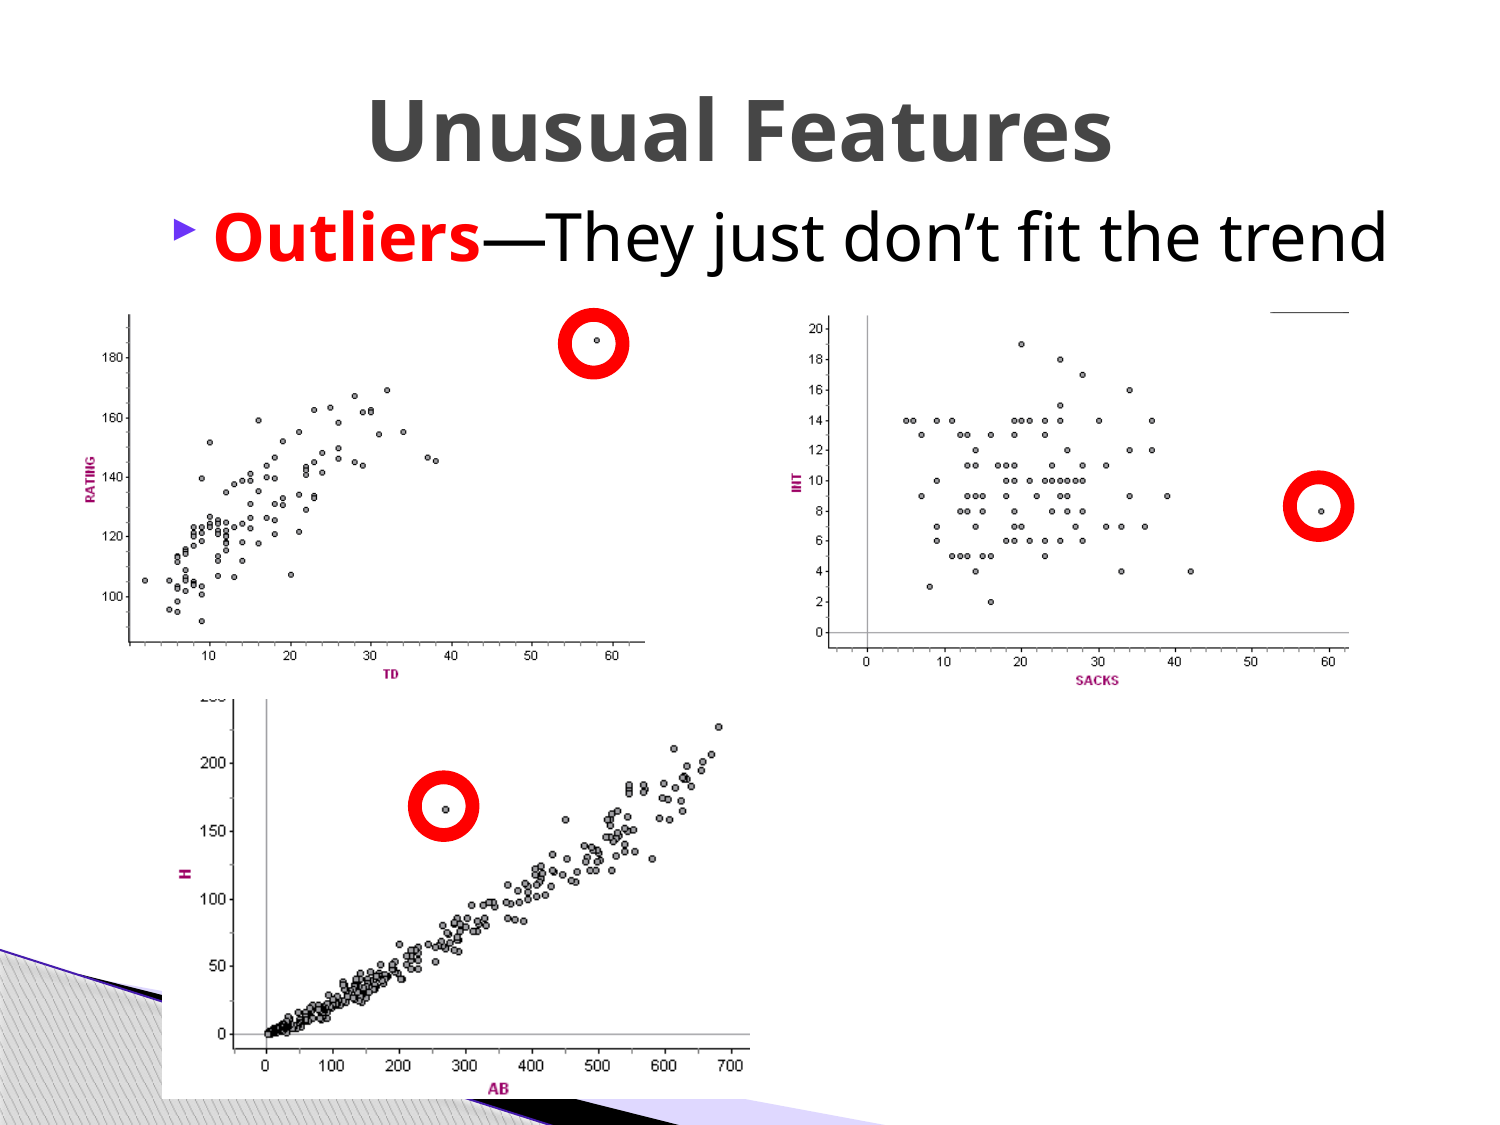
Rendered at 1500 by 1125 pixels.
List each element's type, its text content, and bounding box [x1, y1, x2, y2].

picture [787, 312, 1349, 691]
text_box [577, 307, 611, 312]
picture [162, 699, 751, 1099]
picture [74, 312, 645, 688]
list Outliers—They just don’t fit the trend [137, 187, 1450, 1013]
title Unusual Features [125, 50, 1356, 205]
